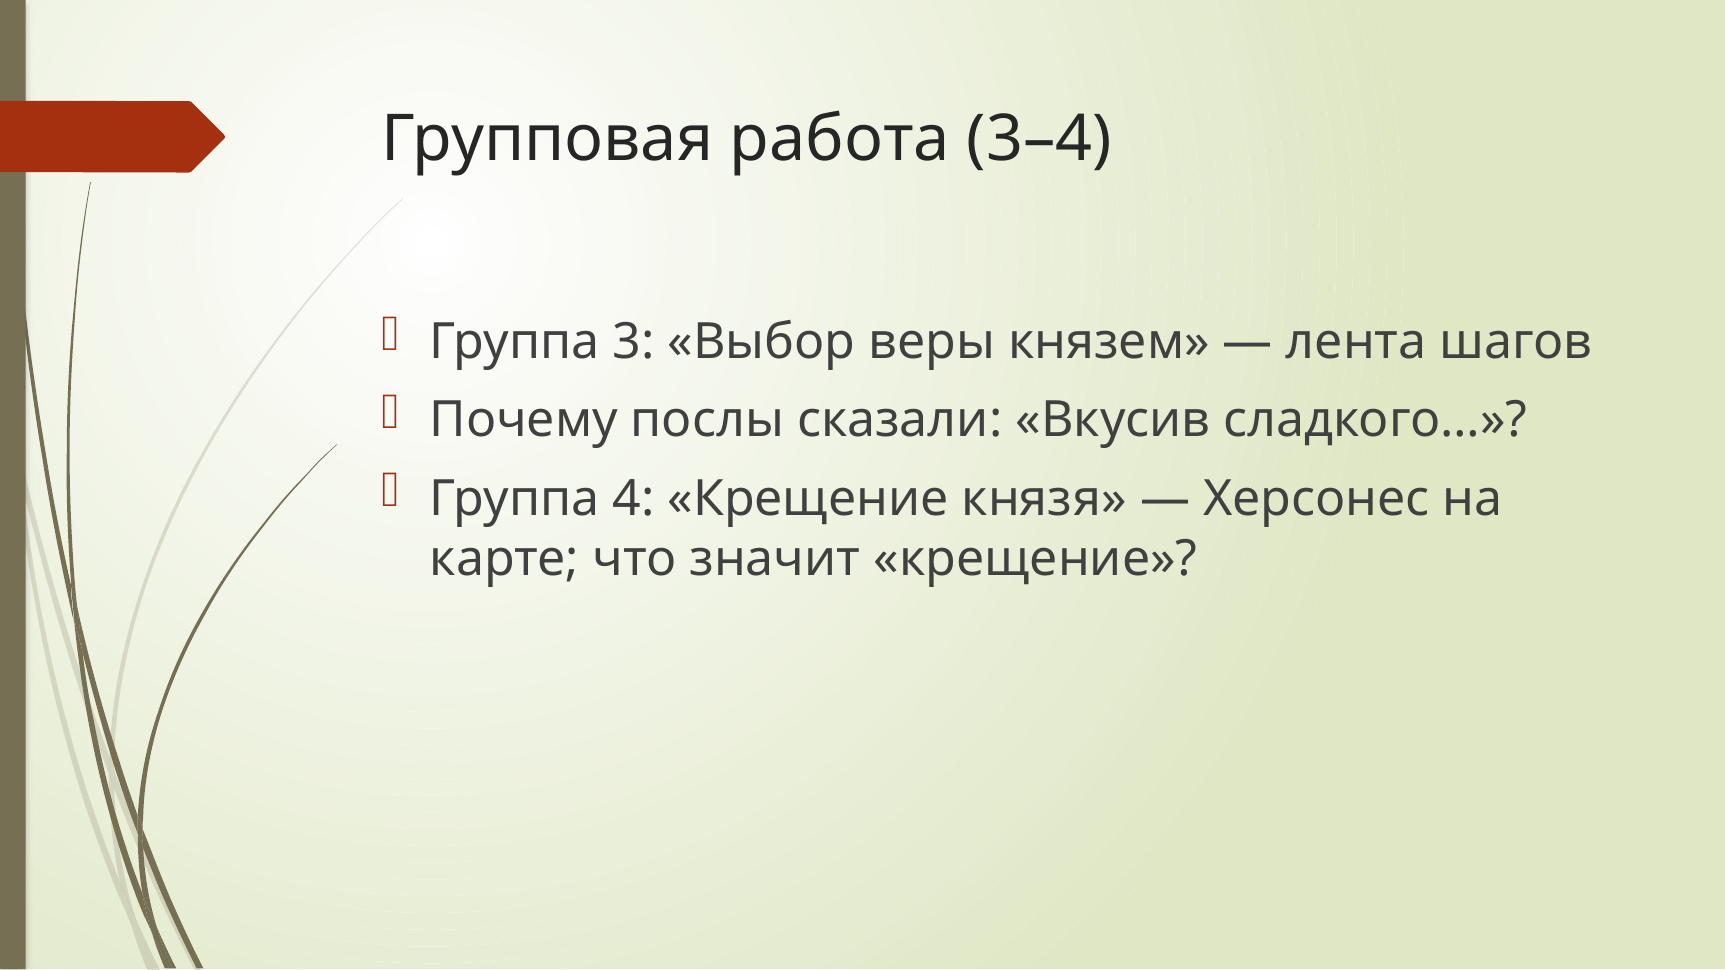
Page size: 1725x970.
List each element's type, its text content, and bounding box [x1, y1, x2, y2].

list Группа 3: «Выбор веры князем» — лента шагов Почему послы сказали: «Вкусив сладкого…»? Группа 4: «Крещение князя» — Херсонес на карте; что значит «крещение»? [366, 301, 1628, 836]
title Групповая работа (3–4) [366, 88, 1628, 270]
